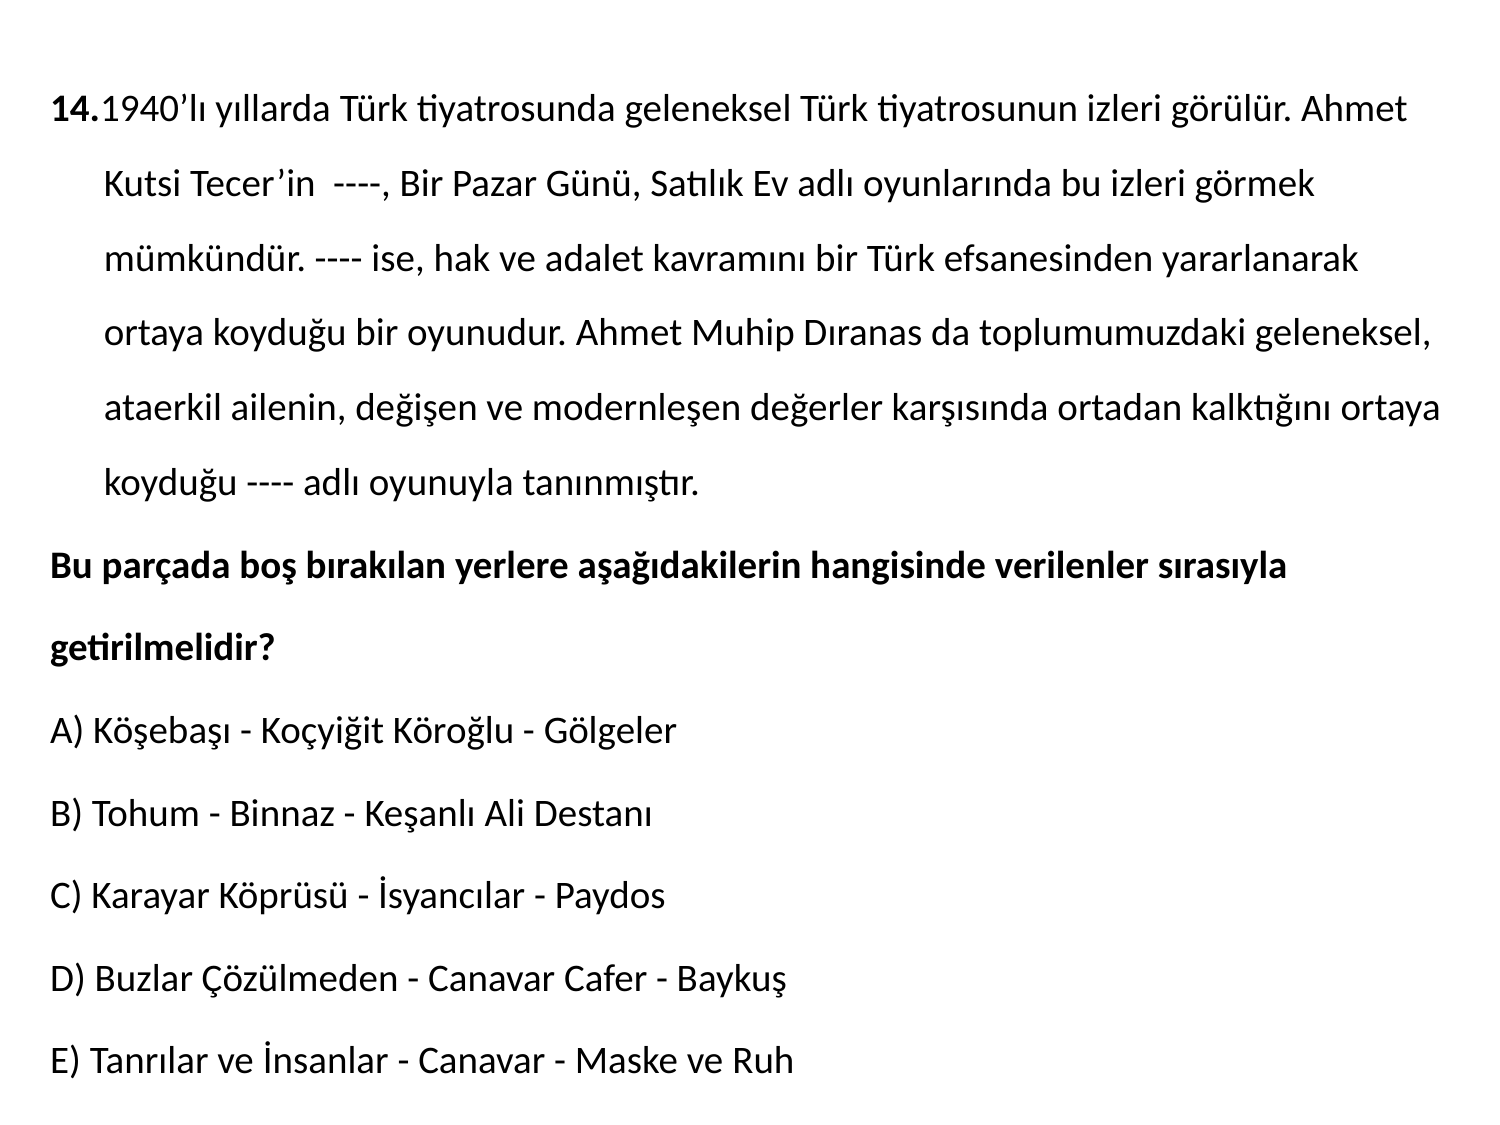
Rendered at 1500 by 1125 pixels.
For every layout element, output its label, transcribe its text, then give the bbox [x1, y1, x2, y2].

list 14.1940’lı yıllarda Türk tiyatrosunda geleneksel Türk tiyatrosunun izleri görülür. Ahmet Kutsi Tecer’in ----, Bir Pazar Günü, Satılık Ev adlı oyunlarında bu izleri görmek mümkündür. ---- ise, hak ve adalet kavramını bir Türk efsanesinden yararlanarak ortaya koyduğu bir oyunudur. Ahmet Muhip Dıranas da toplumumuzdaki geleneksel, ataerkil ailenin, değişen ve modernleşen değerler karşısında ortadan kalktığını ortaya koyduğu ---- adlı oyunuyla tanınmıştır. Bu parçada boş bırakılan yerlere aşağıdakilerin hangisinde verilenler sırasıyla getirilmelidir? A) Köşebaşı - Koçyiğit Köroğlu - Gölgeler B) Tohum - Binnaz - Keşanlı Ali Destanı C) Karayar Köprüsü - İsyancılar - Paydos D) Buzlar Çözülmeden - Canavar Cafer - Baykuş E) Tanrılar ve İnsanlar - Canavar - Maske ve Ruh [35, 46, 1465, 1090]
